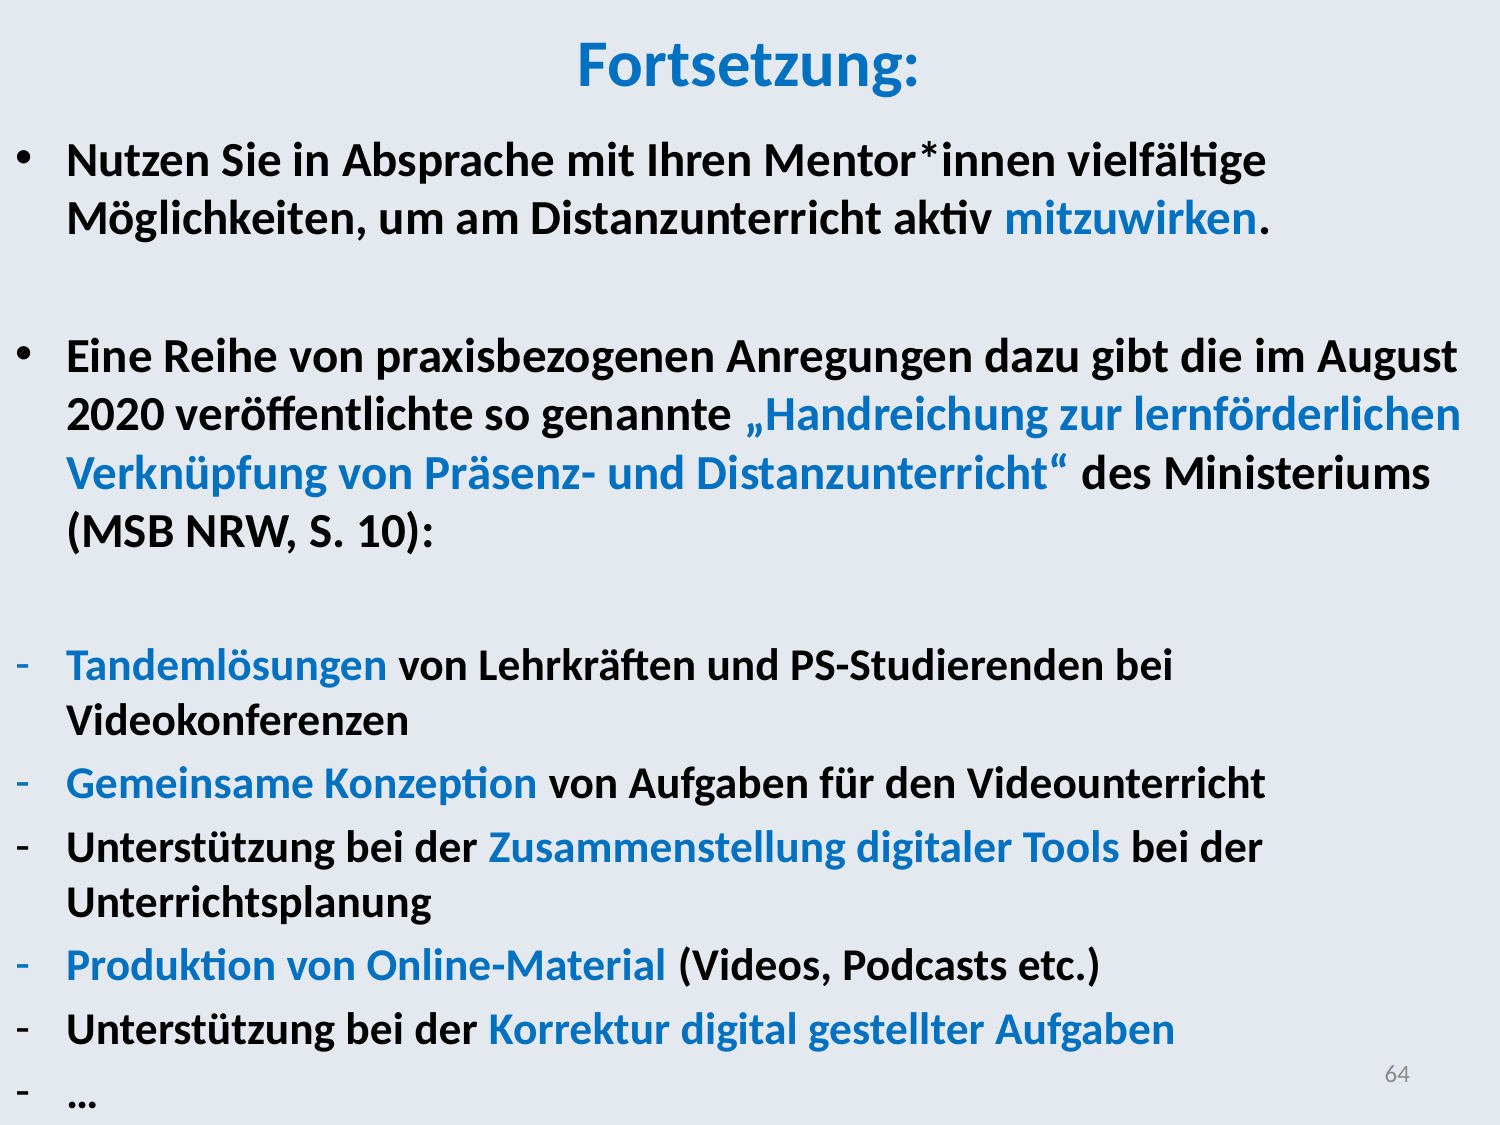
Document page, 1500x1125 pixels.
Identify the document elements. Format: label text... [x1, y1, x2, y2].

slide_number 64 [1074, 1042, 1425, 1103]
list Nutzen Sie in Absprache mit Ihren Mentor*innen vielfältige Möglichkeiten, um am Distanzunterricht aktiv mitzuwirken. Eine Reihe von praxisbezogenen Anregungen dazu gibt die im August 2020 veröffentlichte so genannte „Handreichung zur lernförderlichen Verknüpfung von Präsenz- und Distanzunterricht“ des Ministeriums (MSB NRW, S. 10): Tandemlösungen von Lehrkräften und PS-Studierenden bei Videokonferenzen Gemeinsame Konzeption von Aufgaben für den Videounterricht Unterstützung bei der Zusammenstellung digitaler Tools bei der Unterrichtsplanung Produktion von Online-Material (Videos, Podcasts etc.) Unterstützung bei der Korrektur digital gestellter Aufgaben … [0, 120, 1500, 1125]
title Fortsetzung: [0, 0, 1500, 120]
